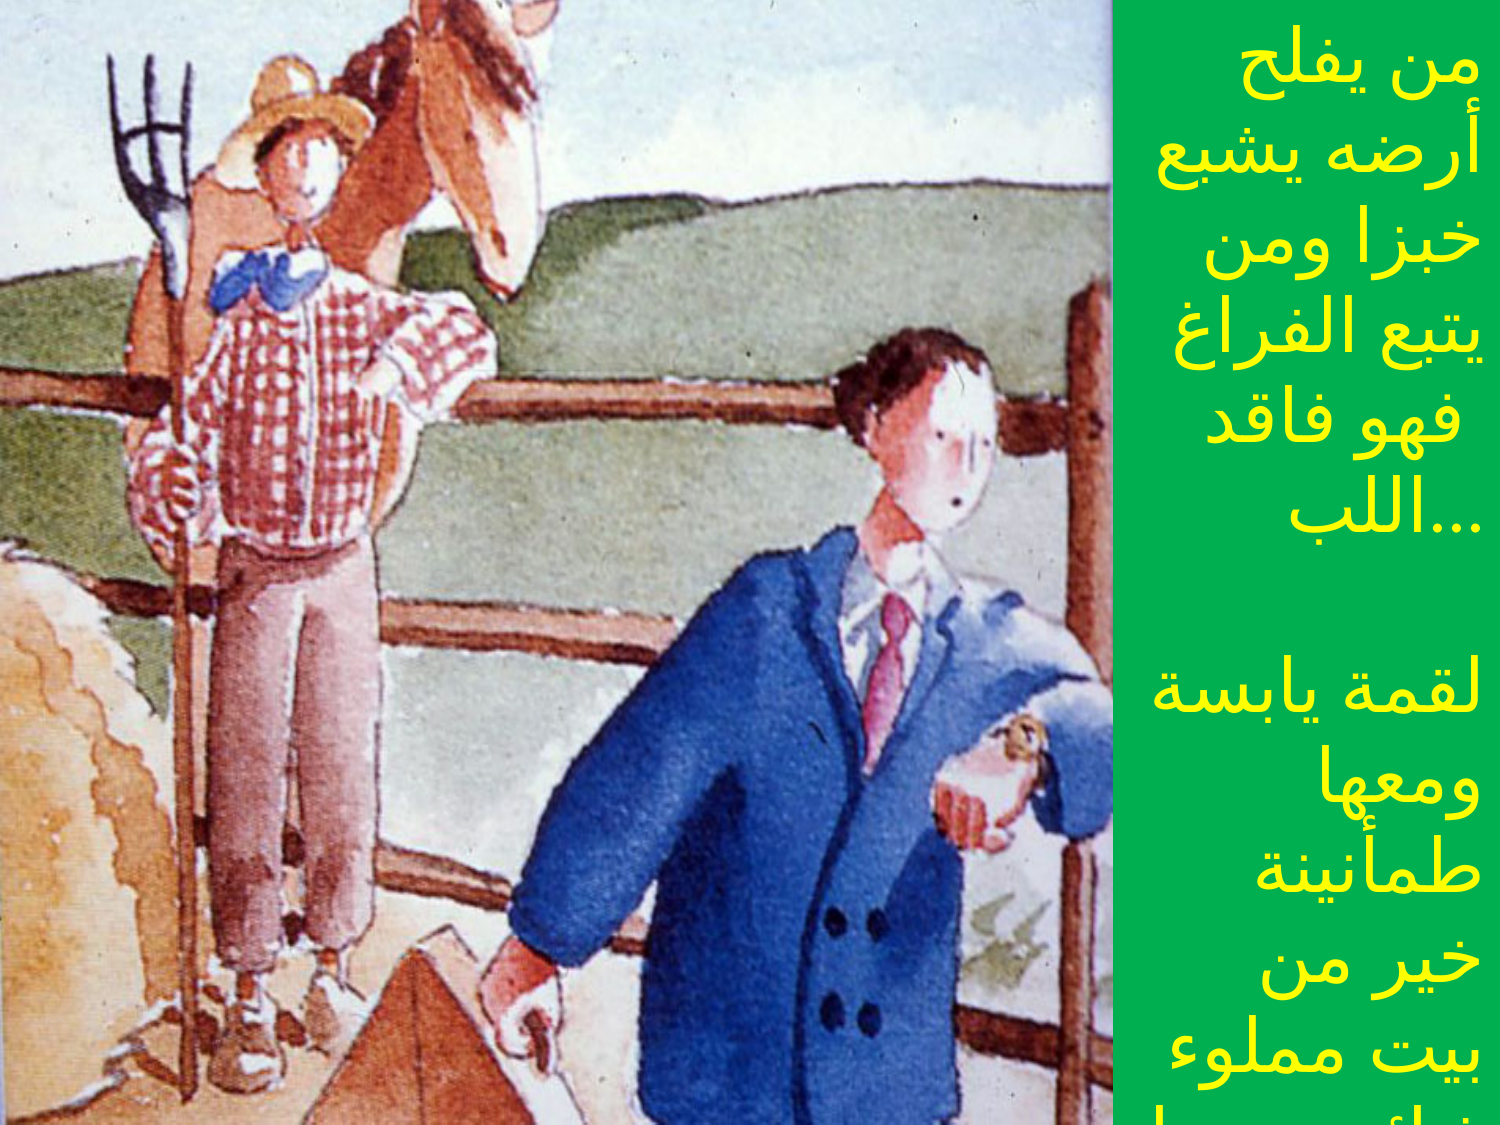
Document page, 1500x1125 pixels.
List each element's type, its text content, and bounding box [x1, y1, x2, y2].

picture [0, 0, 1114, 1125]
text_box من يفلح أرضه يشبع خبزا ومن يتبع الفراغ فهو فاقد اللب... لقمة يابسة ومعها طمأنينة خير من بيت مملوء ذبائح ومعها خصام... [1114, 0, 1500, 1125]
